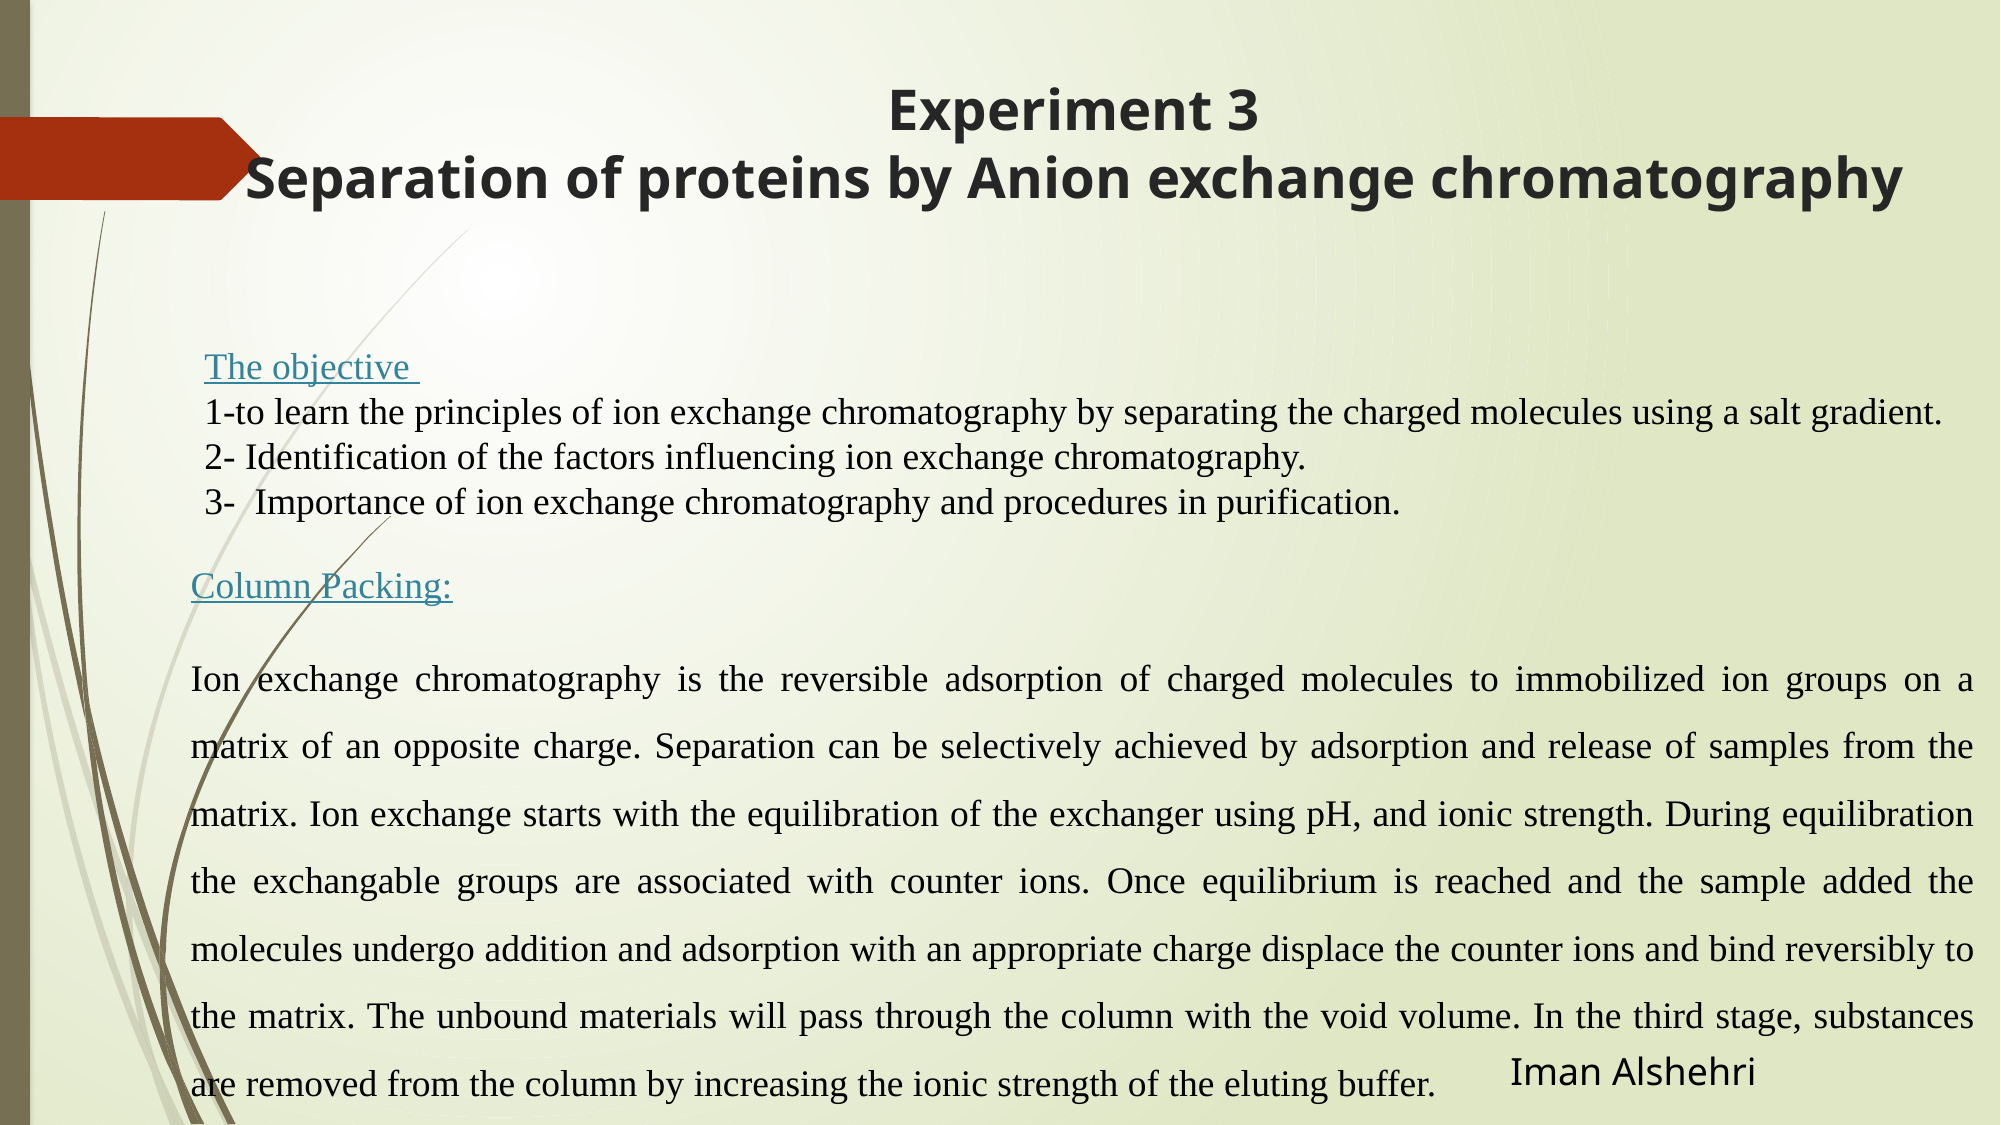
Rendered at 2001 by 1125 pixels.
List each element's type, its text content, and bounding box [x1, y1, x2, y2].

text_box The objective 1-to learn the principles of ion exchange chromatography by separating the charged molecules using a salt gradient. 2- Identification of the factors influencing ion exchange chromatography. 3- Importance of ion exchange chromatography and procedures in purification. [189, 334, 2000, 530]
text_box Iman Alshehri [1495, 1040, 1772, 1101]
title Experiment 3 Separation of proteins by Anion exchange chromatography [220, 67, 1929, 278]
text_box Column Packing: Ion exchange chromatography is the reversible adsorption of charged molecules to immobilized ion groups on a matrix of an opposite charge. Separation can be selectively achieved by adsorption and release of samples from the matrix. Ion exchange starts with the equilibration of the exchanger using pH, and ionic strength. During equilibration the exchangable groups are associated with counter ions. Once equilibrium is reached and the sample added the molecules undergo addition and adsorption with an appropriate charge displace the counter ions and bind reversibly to the matrix. The unbound materials will pass through the column with the void volume. In the third stage, substances are removed from the column by increasing the ionic strength of the eluting buffer. [175, 531, 1992, 1112]
